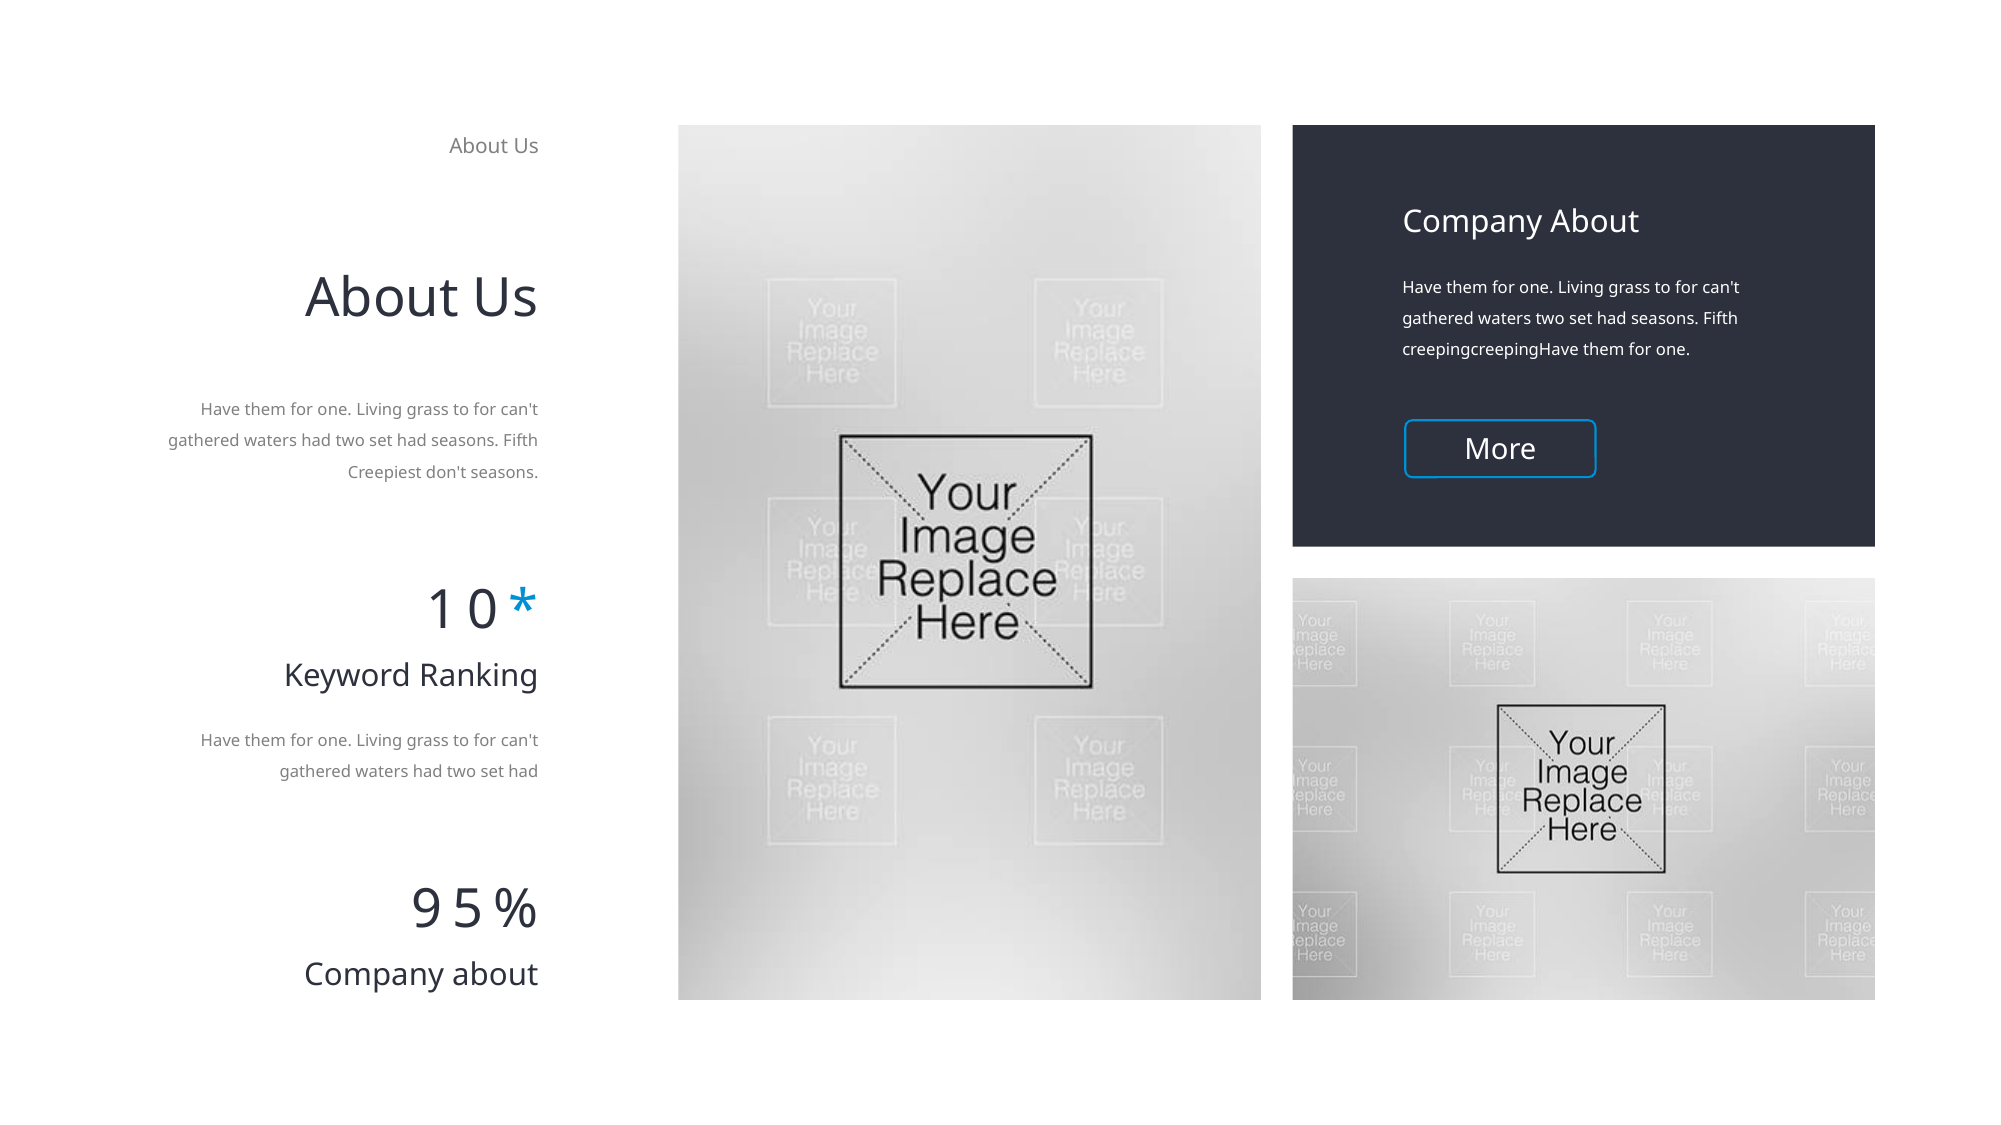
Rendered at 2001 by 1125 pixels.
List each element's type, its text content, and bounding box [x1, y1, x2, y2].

text_box 10* [368, 566, 554, 647]
text_box Keyword Ranking [236, 647, 554, 700]
text_box Have them for one. Living grass to for can't gathered waters two set had seasons. Fifth creepingcreepingHave them for one. [1387, 257, 1780, 367]
picture [1292, 578, 1875, 1001]
text_box More [1415, 423, 1586, 474]
text_box Company About [1387, 194, 1705, 247]
picture [678, 124, 1261, 1001]
text_box 95% [368, 866, 554, 946]
text_box Have them for one. Living grass to for can't gathered waters had two set had [167, 711, 554, 789]
text_box About Us [236, 255, 554, 335]
text_box Company about [254, 946, 554, 1000]
text_box About Us [414, 125, 554, 165]
text_box [1404, 419, 1597, 479]
text_box Have them for one. Living grass to for can't gathered waters had two set had seasons. Fifth Creepiest don't seasons. [125, 380, 554, 489]
text_box [1292, 124, 1876, 548]
